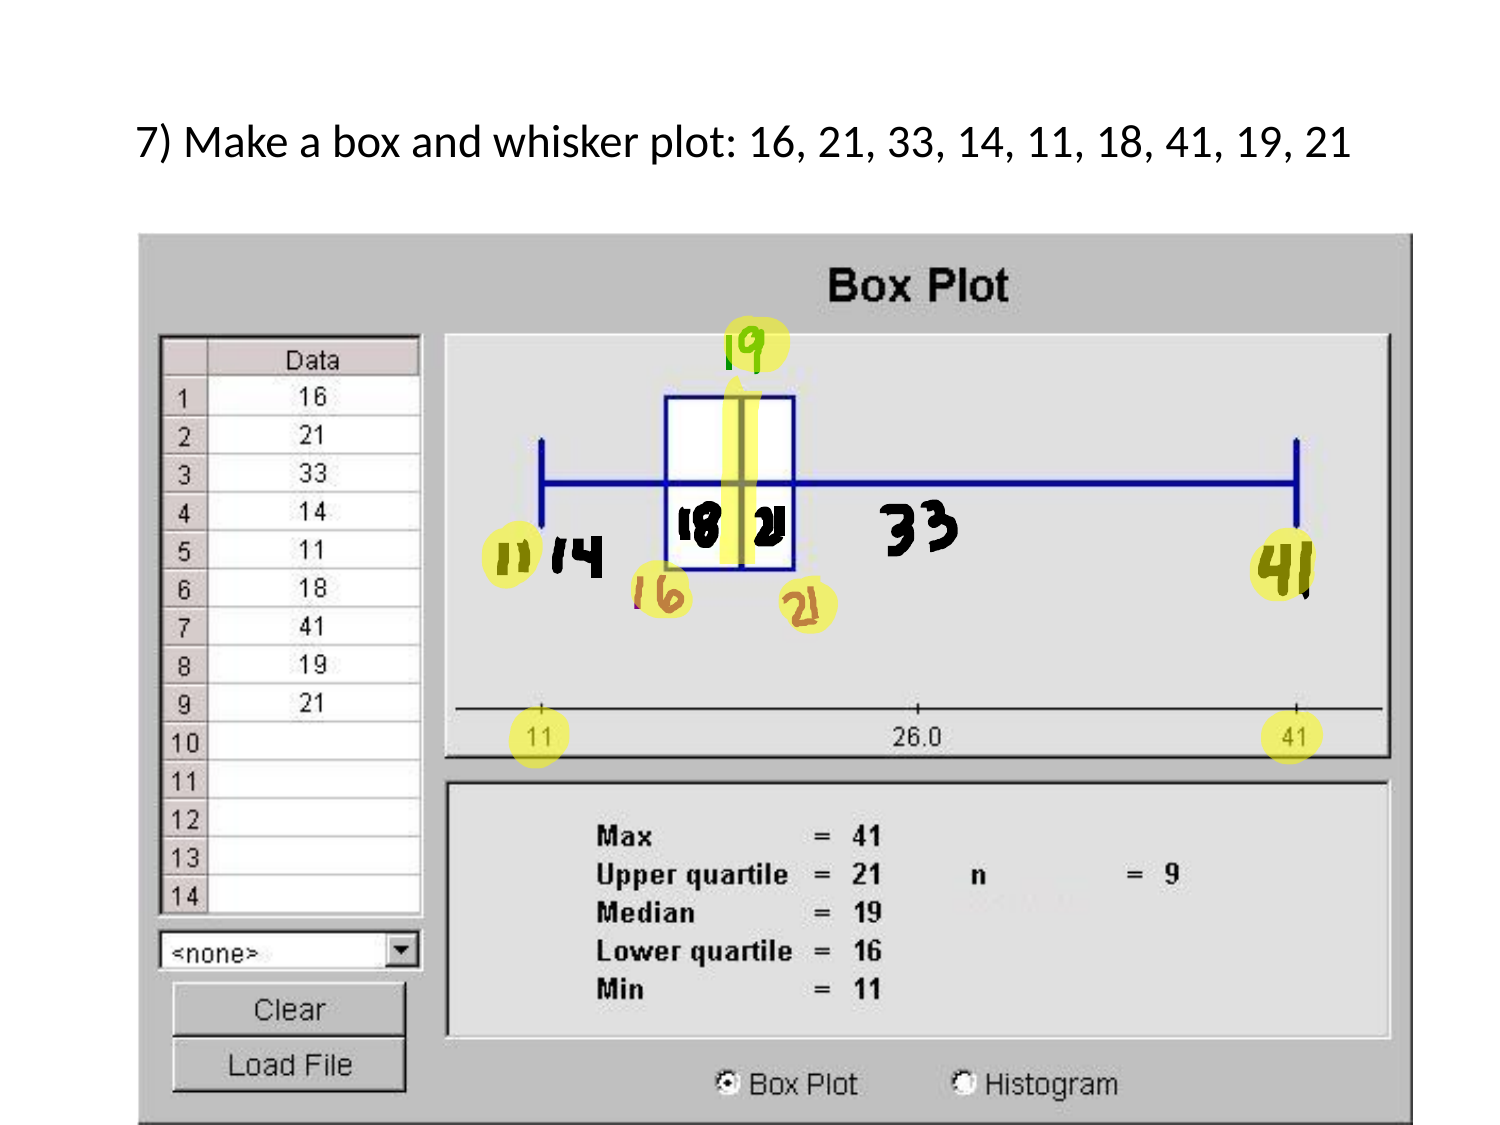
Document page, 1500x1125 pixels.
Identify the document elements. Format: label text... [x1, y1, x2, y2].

picture [137, 232, 1413, 1125]
title 7) Make a box and whisker plot: 16, 21, 33, 14, 11, 18, 41, 19, 21 [75, 45, 1425, 233]
